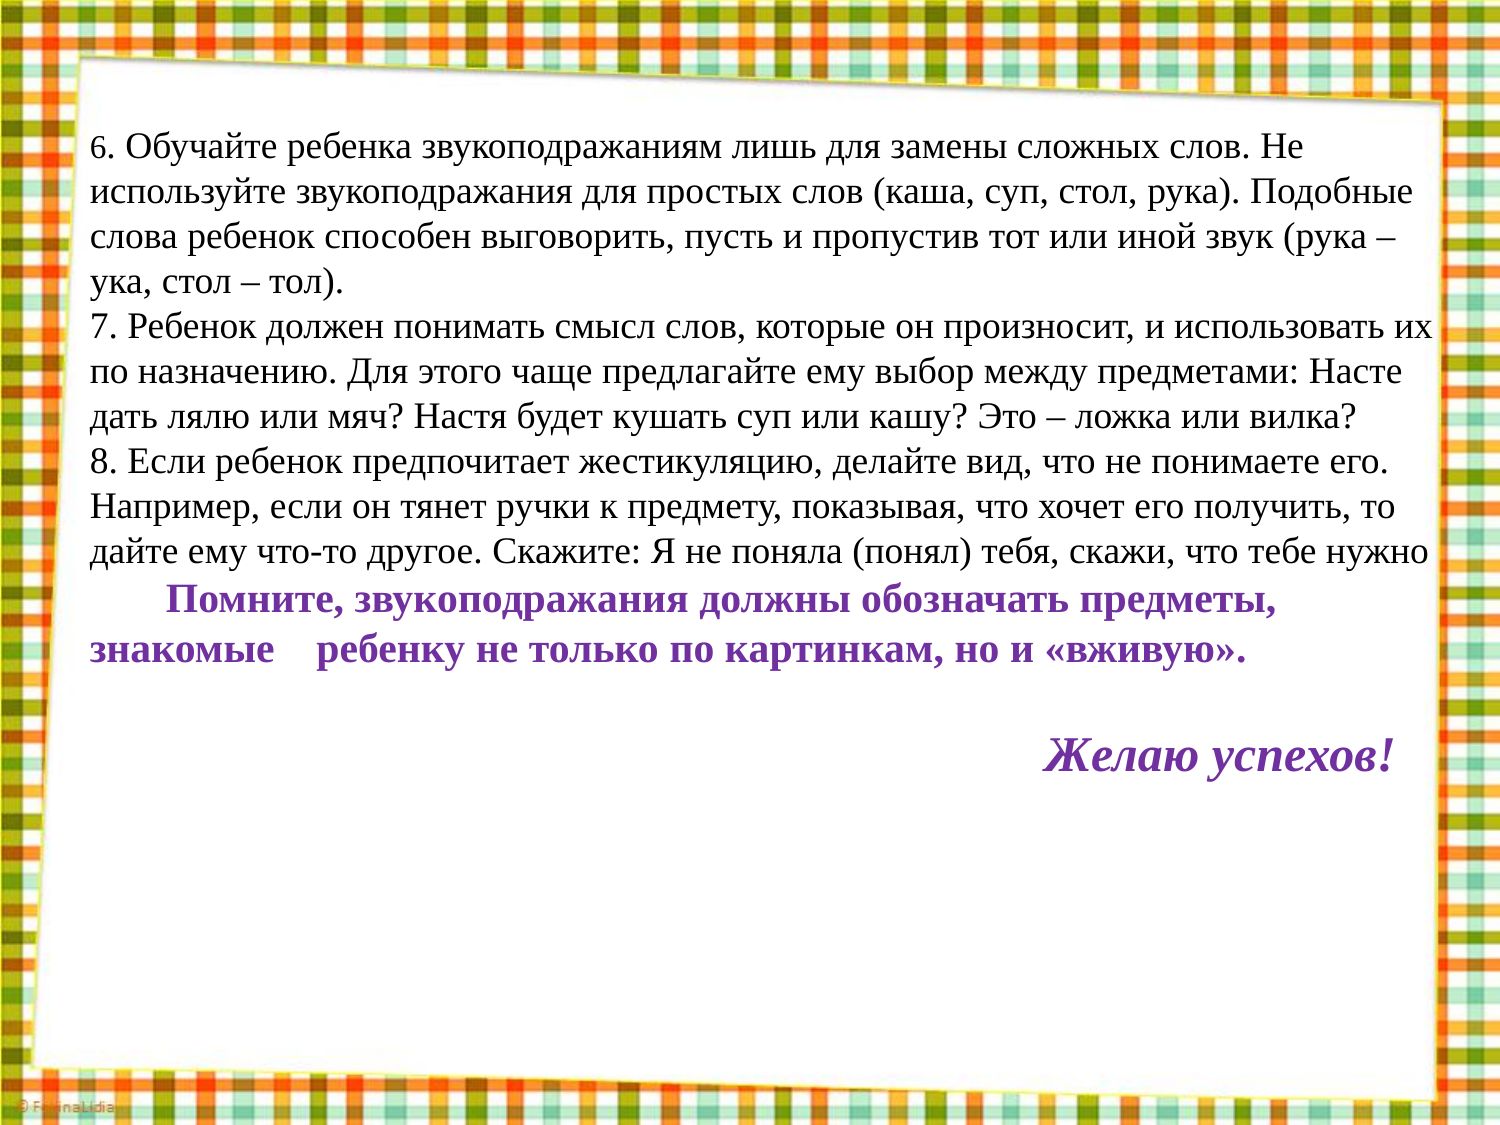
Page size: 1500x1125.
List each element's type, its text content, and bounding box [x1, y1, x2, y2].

picture [0, 0, 1500, 1125]
title 6. Обучайте ребенка звукоподражаниям лишь для замены сложных слов. Не используйте звукоподражания для простых слов (каша, суп, стол, рука). Подобные слова ребенок способен выговорить, пусть и пропустив тот или иной звук (рука – ука, стол – тол). 7. Ребенок должен понимать смысл слов, которые он произносит, и использовать их по назначению. Для этого чаще предлагайте ему выбор между предметами: Насте дать лялю или мяч? Настя будет кушать суп или кашу? Это – ложка или вилка? 8. Если ребенок предпочитает жестикуляцию, делайте вид, что не понимаете его. Например, если он тянет ручки к предмету, показывая, что хочет его получить, то дайте ему что-то другое. Скажите: Я не поняла (понял) тебя, скажи, что тебе нужно Помните, звукоподражания должны обозначать предметы, знакомые ребенку не только по картинкам, но и «вживую». Желаю успехов! [75, 113, 1483, 1125]
